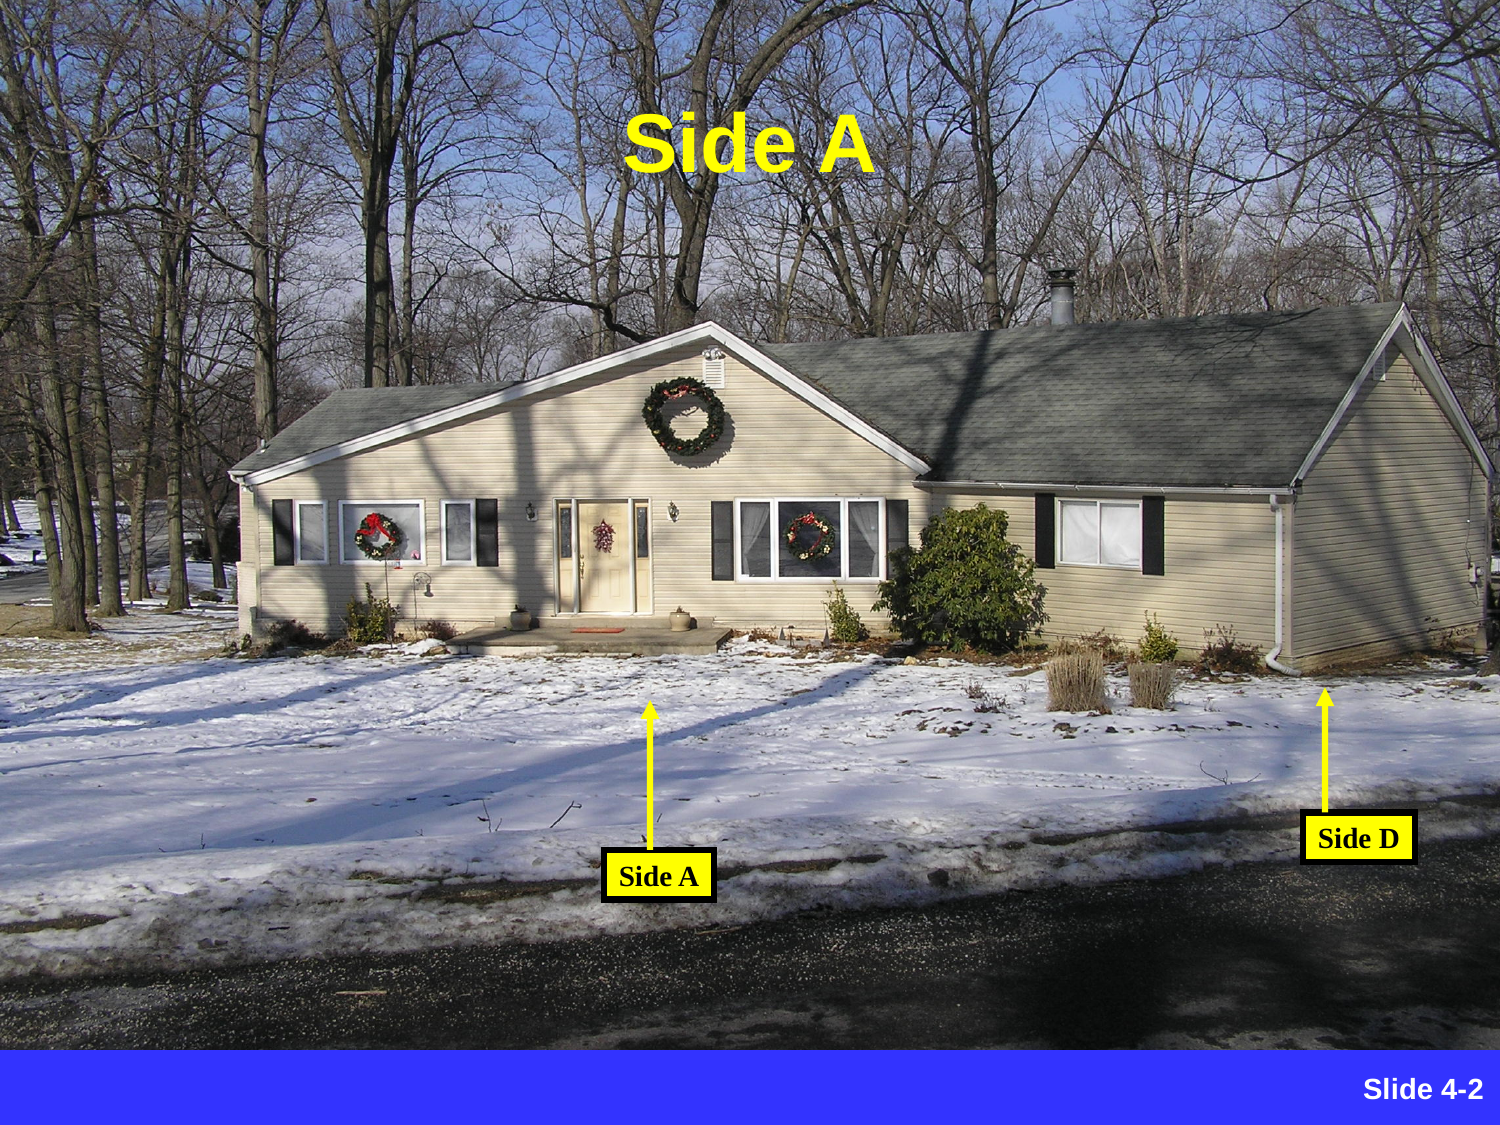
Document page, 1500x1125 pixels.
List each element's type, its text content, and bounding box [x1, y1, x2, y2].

picture [0, 0, 1500, 1051]
slide_number Slide 4-79 [1148, 1062, 1499, 1125]
